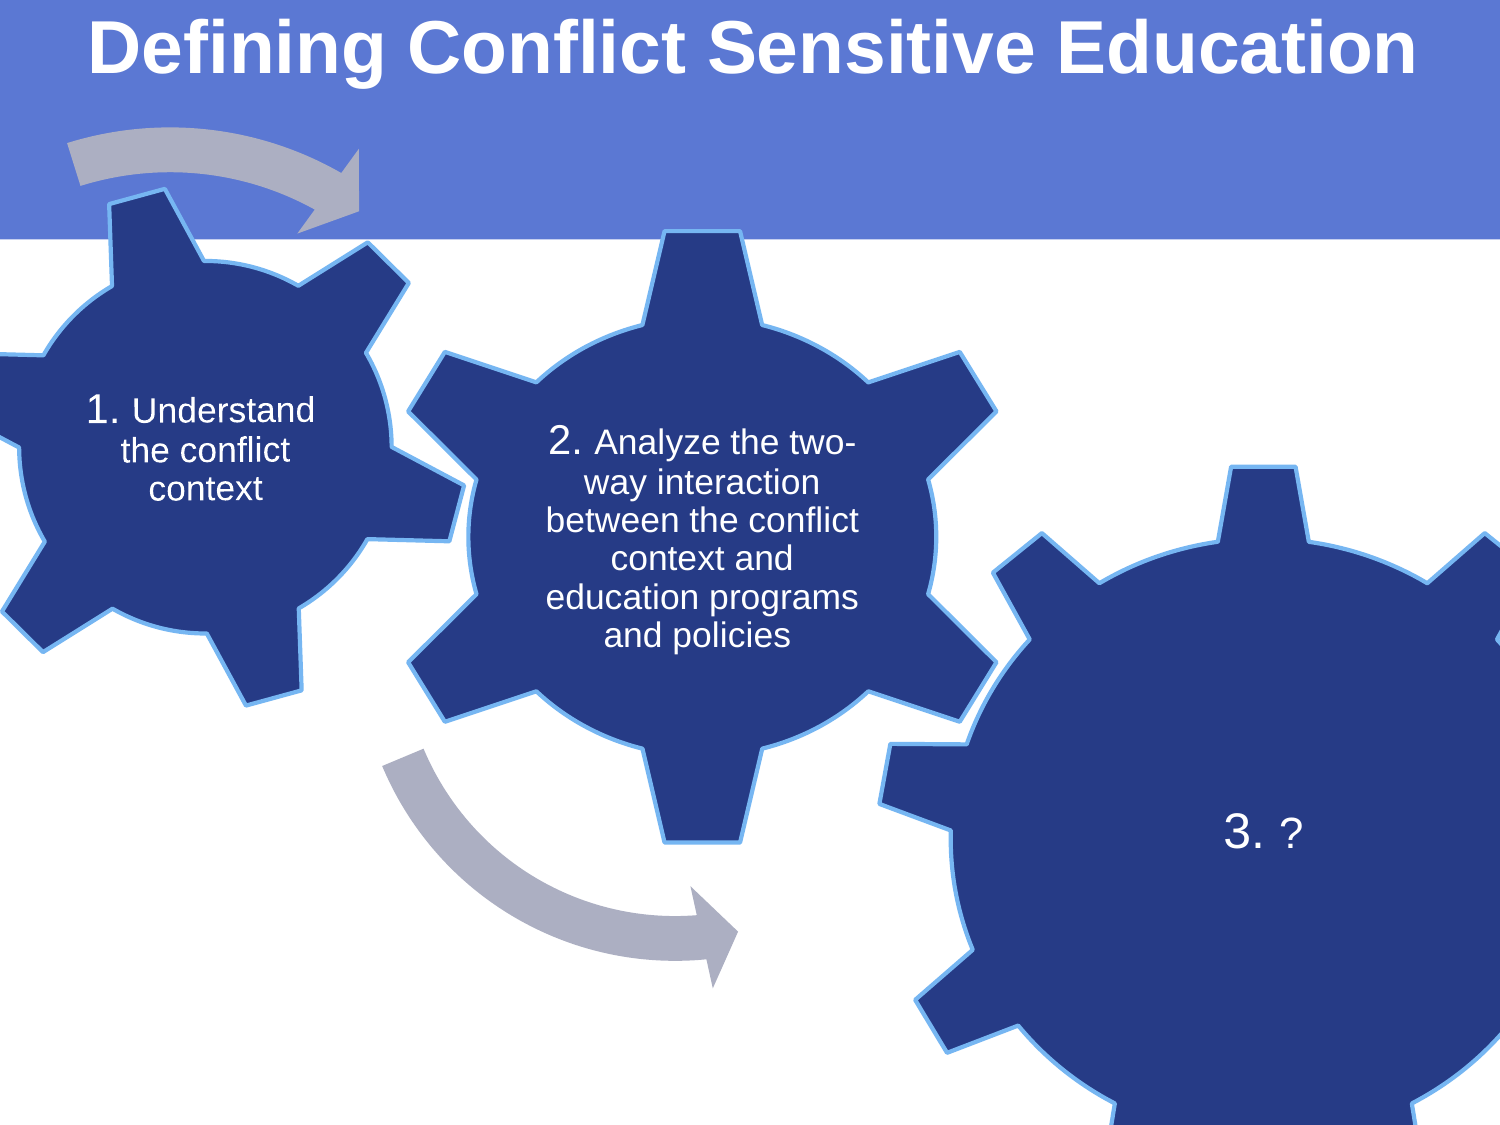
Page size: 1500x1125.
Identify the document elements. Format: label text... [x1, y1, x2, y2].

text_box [0, 74, 1500, 1125]
title Defining Conflict Sensitive Education [47, 46, 1480, 73]
